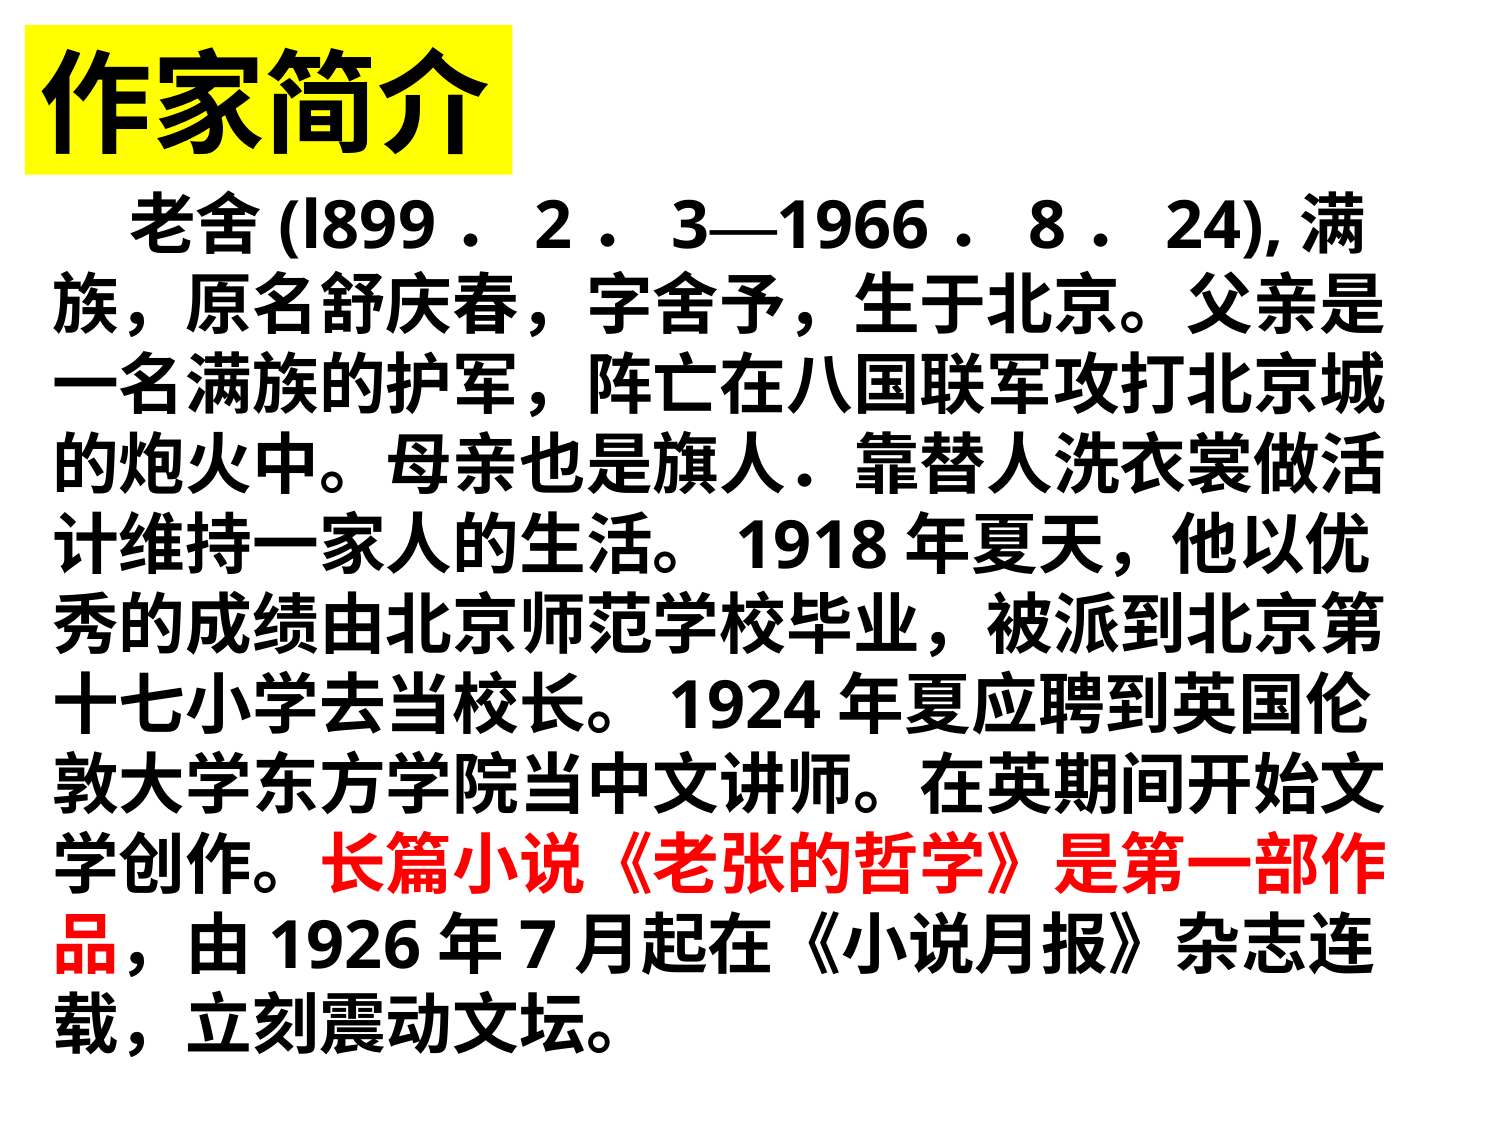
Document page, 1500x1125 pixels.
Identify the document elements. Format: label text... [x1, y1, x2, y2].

text_box 老舍(l899．2．3—1966．8．24),满族，原名舒庆春，字舍予，生于北京。父亲是一名满族的护军，阵亡在八国联军攻打北京城的炮火中。母亲也是旗人．靠替人洗衣裳做活计维持一家人的生活。1918年夏天，他以优秀的成绩由北京师范学校毕业，被派到北京第十七小学去当校长。1924年夏应聘到英国伦敦大学东方学院当中文讲师。在英期间开始文学创作。长篇小说《老张的哲学》是第一部作品，由1926年7月起在《小说月报》杂志连载，立刻震动文坛。 [37, 174, 1438, 1070]
text_box 作家简介 [24, 24, 513, 175]
